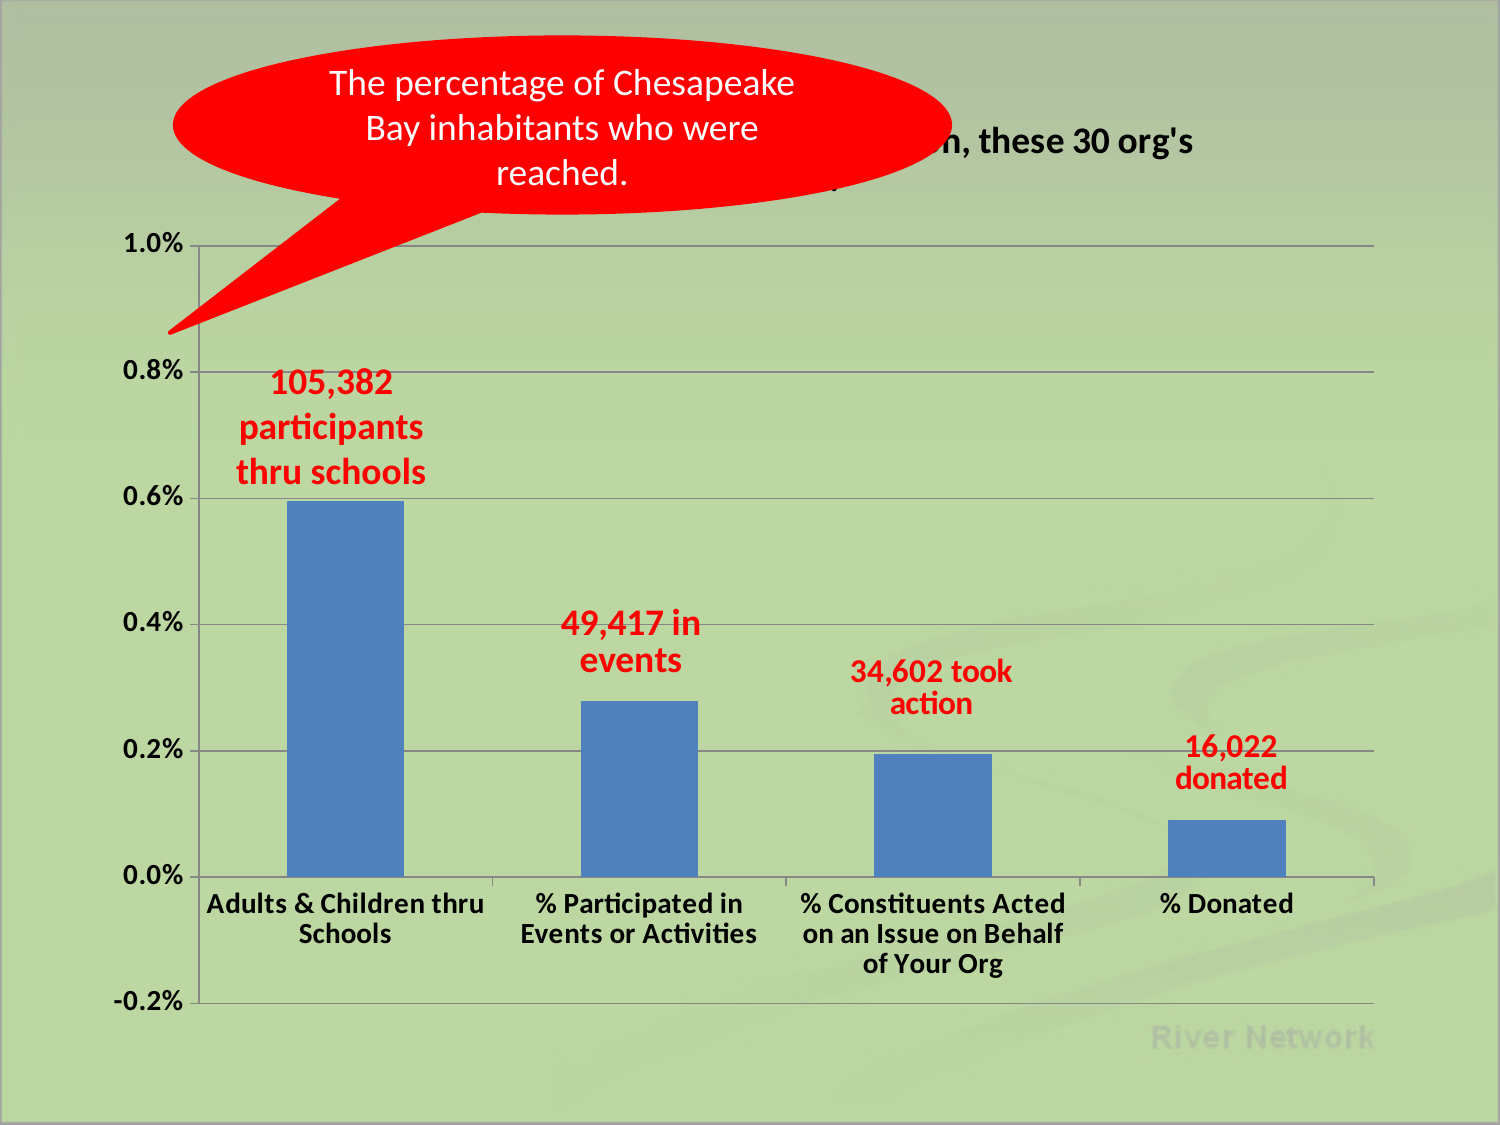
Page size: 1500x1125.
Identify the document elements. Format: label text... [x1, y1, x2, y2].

chart [87, 87, 1401, 1038]
text_box The percentage of Chesapeake Bay inhabitants who were reached. [212, 35, 913, 85]
